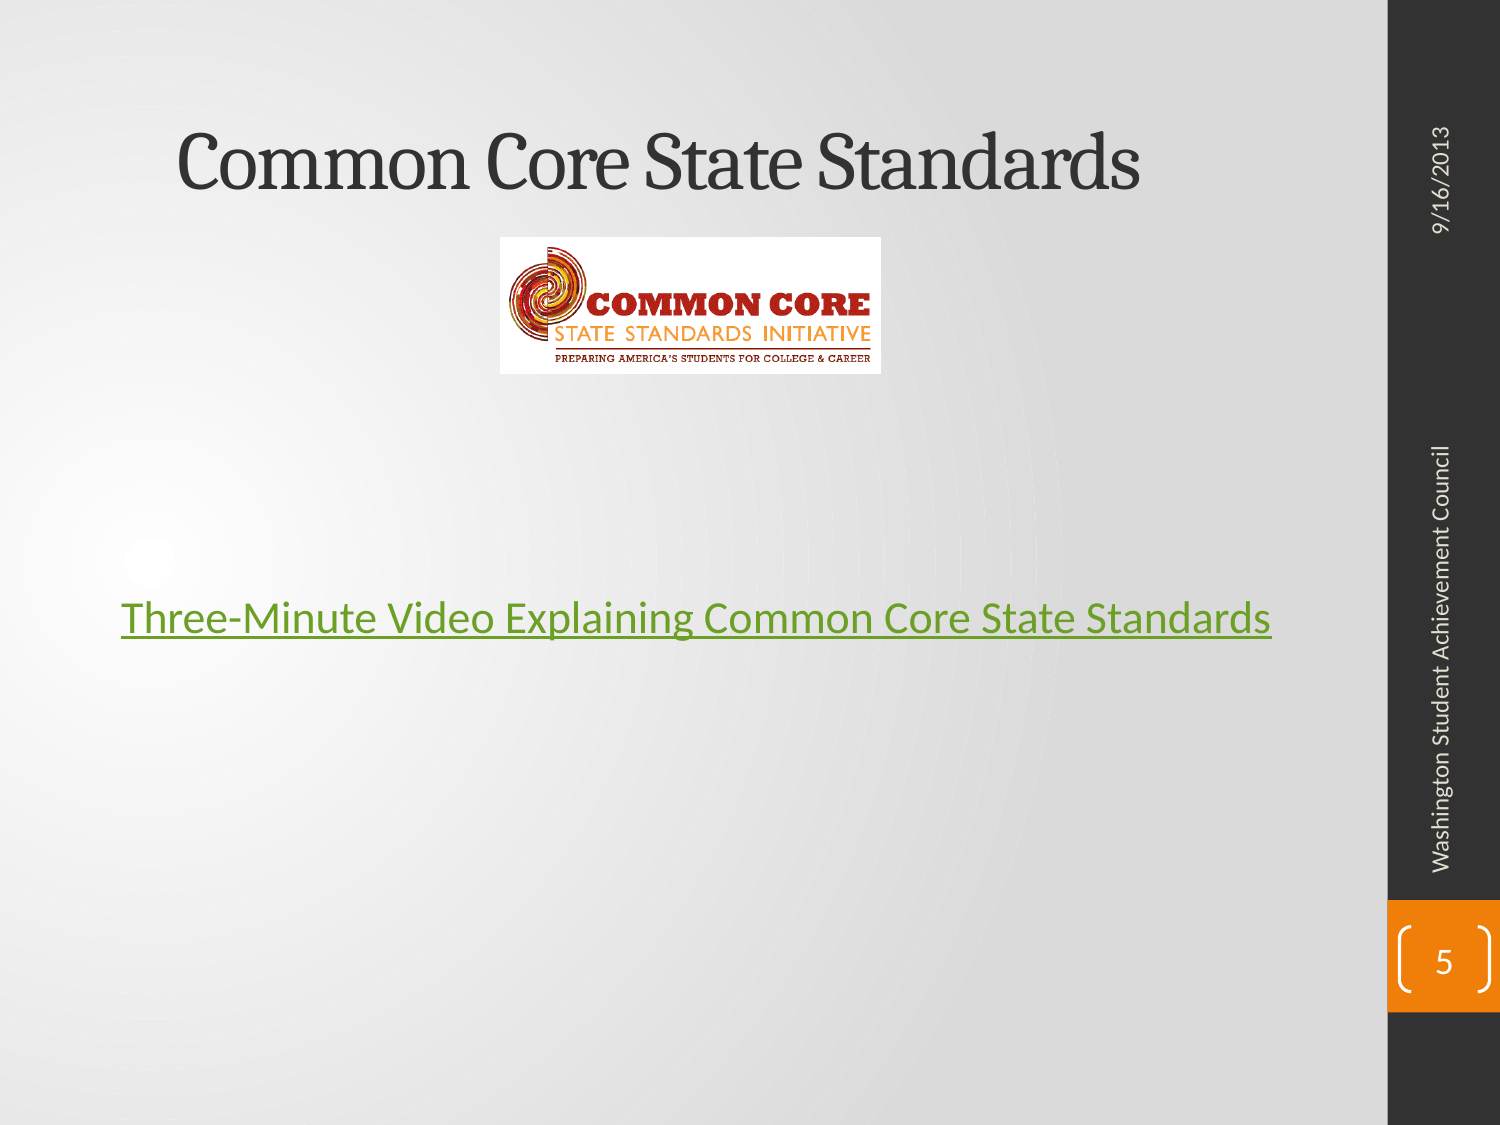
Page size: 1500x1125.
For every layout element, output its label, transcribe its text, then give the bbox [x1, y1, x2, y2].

title Common Core State Standards [162, 12, 1338, 200]
picture [499, 236, 882, 374]
slide_number 5 [1397, 925, 1492, 994]
list Three-Minute Video Explaining Common Core State Standards [87, 387, 1350, 1038]
footer Washington Student Achievement Council [1408, 262, 1469, 889]
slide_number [1408, 100, 1469, 262]
